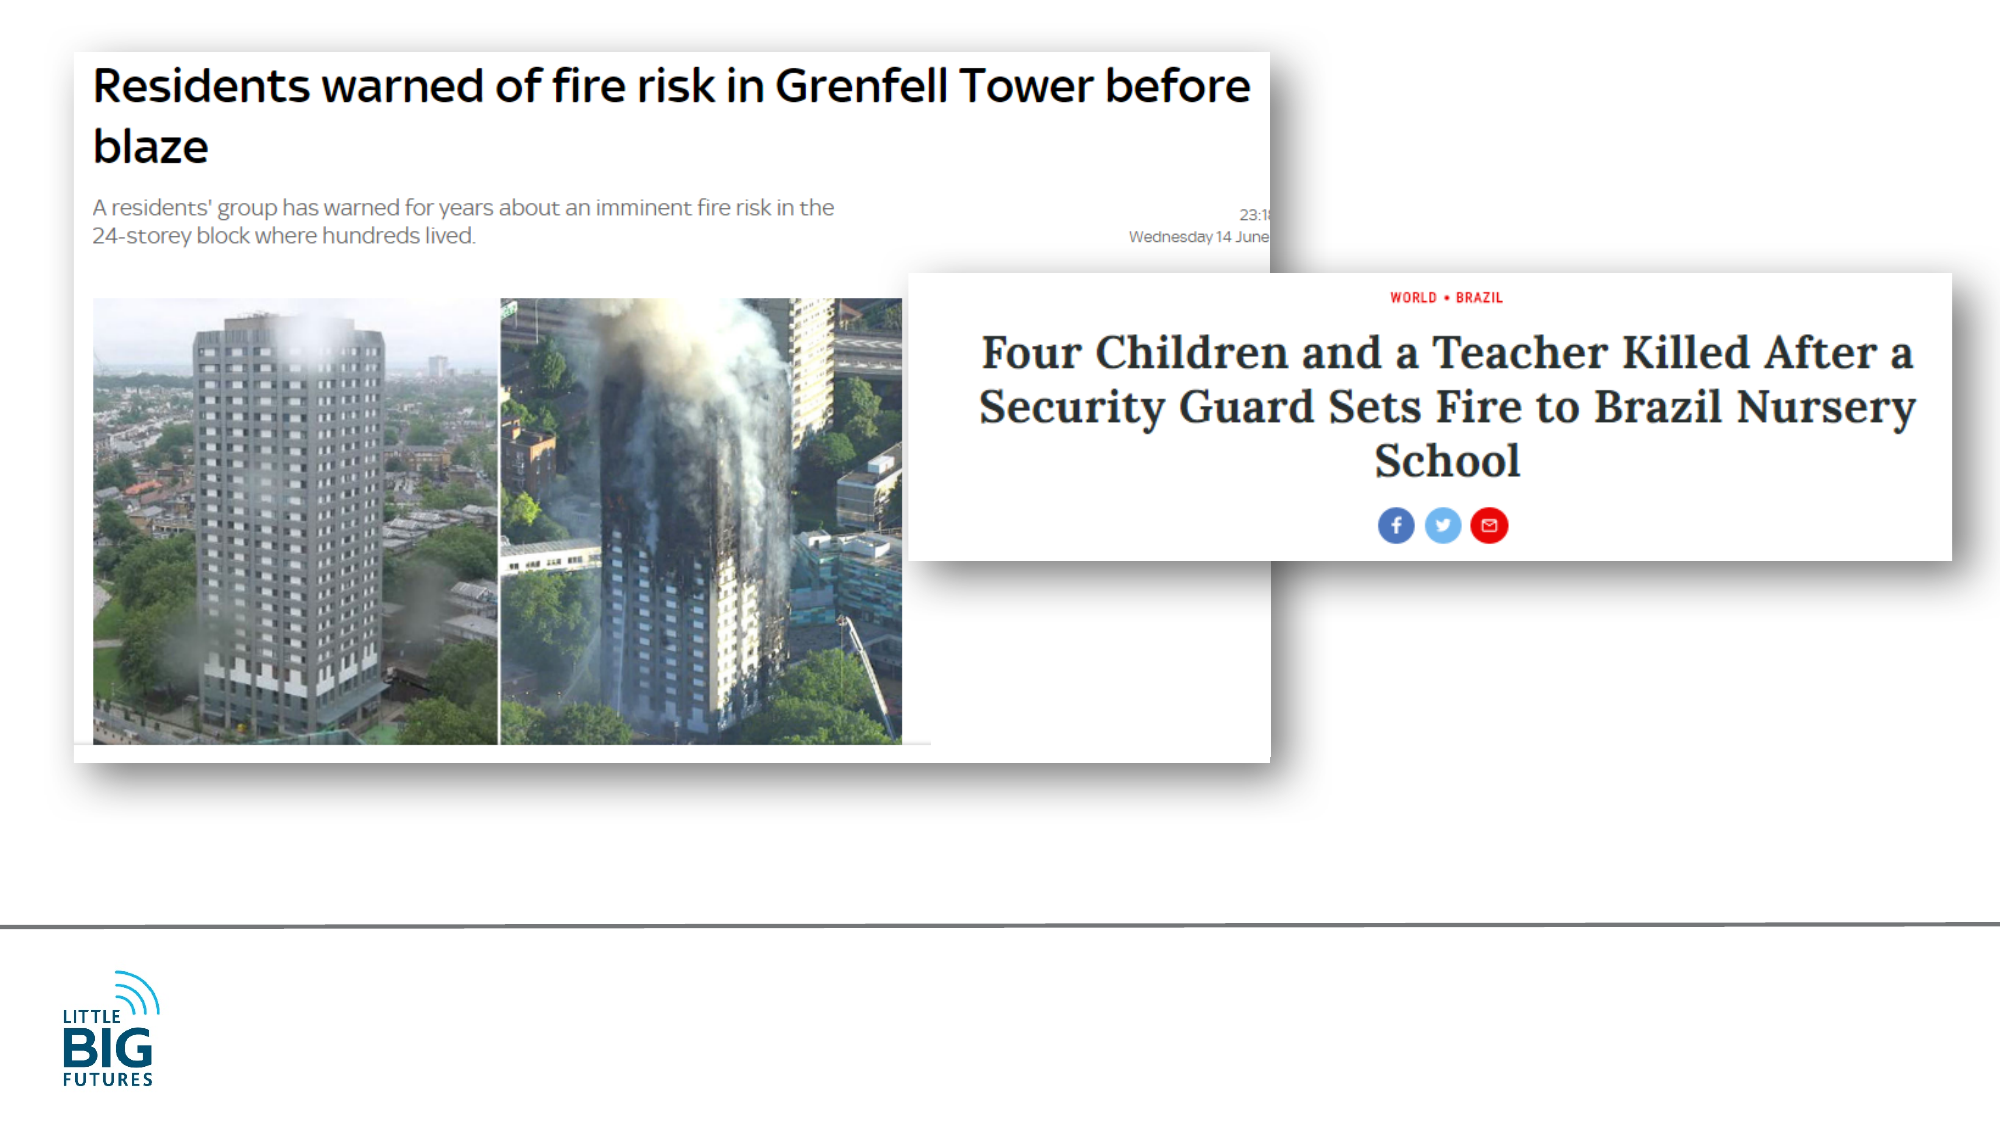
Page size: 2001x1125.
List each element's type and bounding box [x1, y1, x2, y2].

picture [73, 52, 1953, 763]
picture [27, 938, 196, 1118]
